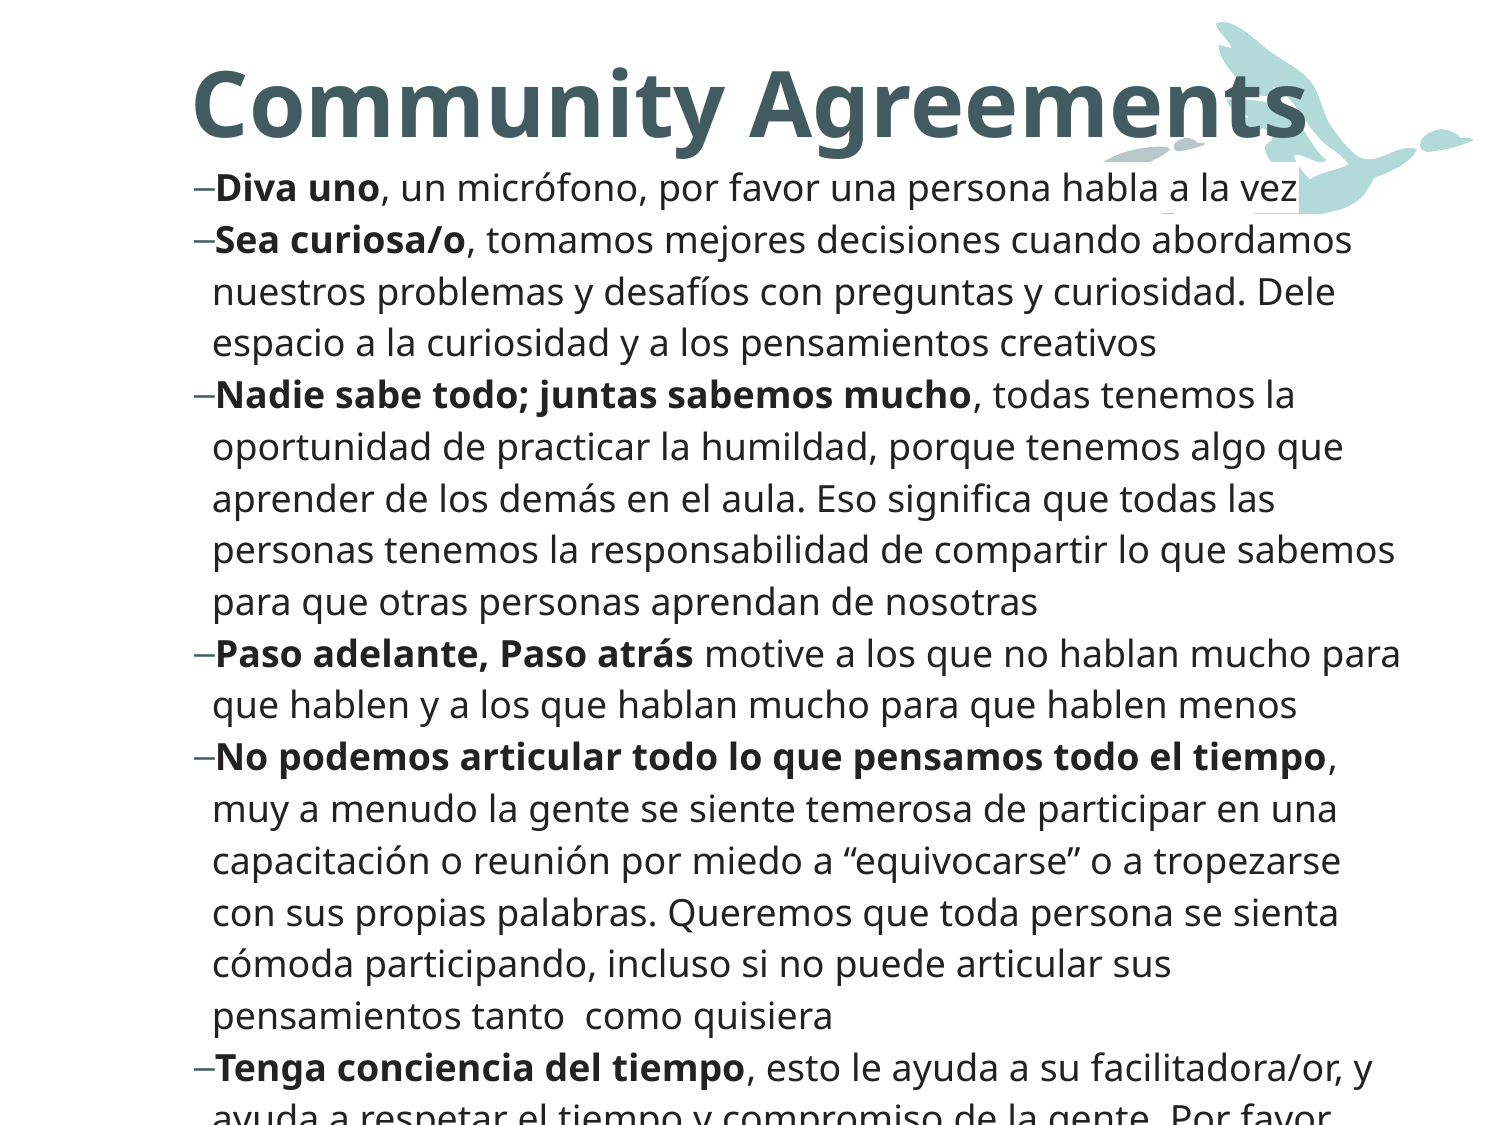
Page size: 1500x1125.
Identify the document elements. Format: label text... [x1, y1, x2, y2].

title Community Agreements [75, 7, 1425, 149]
list Diva uno, un micrófono, por favor una persona habla a la vez Sea curiosa/o, tomamos mejores decisiones cuando abordamos nuestros problemas y desafíos con preguntas y curiosidad. Dele espacio a la curiosidad y a los pensamientos creativos Nadie sabe todo; juntas sabemos mucho, todas tenemos la oportunidad de practicar la humildad, porque tenemos algo que aprender de los demás en el aula. Eso significa que todas las personas tenemos la responsabilidad de compartir lo que sabemos para que otras personas aprendan de nosotras Paso adelante, Paso atrás motive a los que no hablan mucho para que hablen y a los que hablan mucho para que hablen menos No podemos articular todo lo que pensamos todo el tiempo, muy a menudo la gente se siente temerosa de participar en una capacitación o reunión por miedo a “equivocarse” o a tropezarse con sus propias palabras. Queremos que toda persona se sienta cómoda participando, incluso si no puede articular sus pensamientos tanto como quisiera Tenga conciencia del tiempo, esto le ayuda a su facilitadora/or, y ayuda a respetar el tiempo y compromiso de la gente. Por favor regrese de los descansos a tiempo, y evite hablar en monólogos largos [75, 149, 1425, 970]
